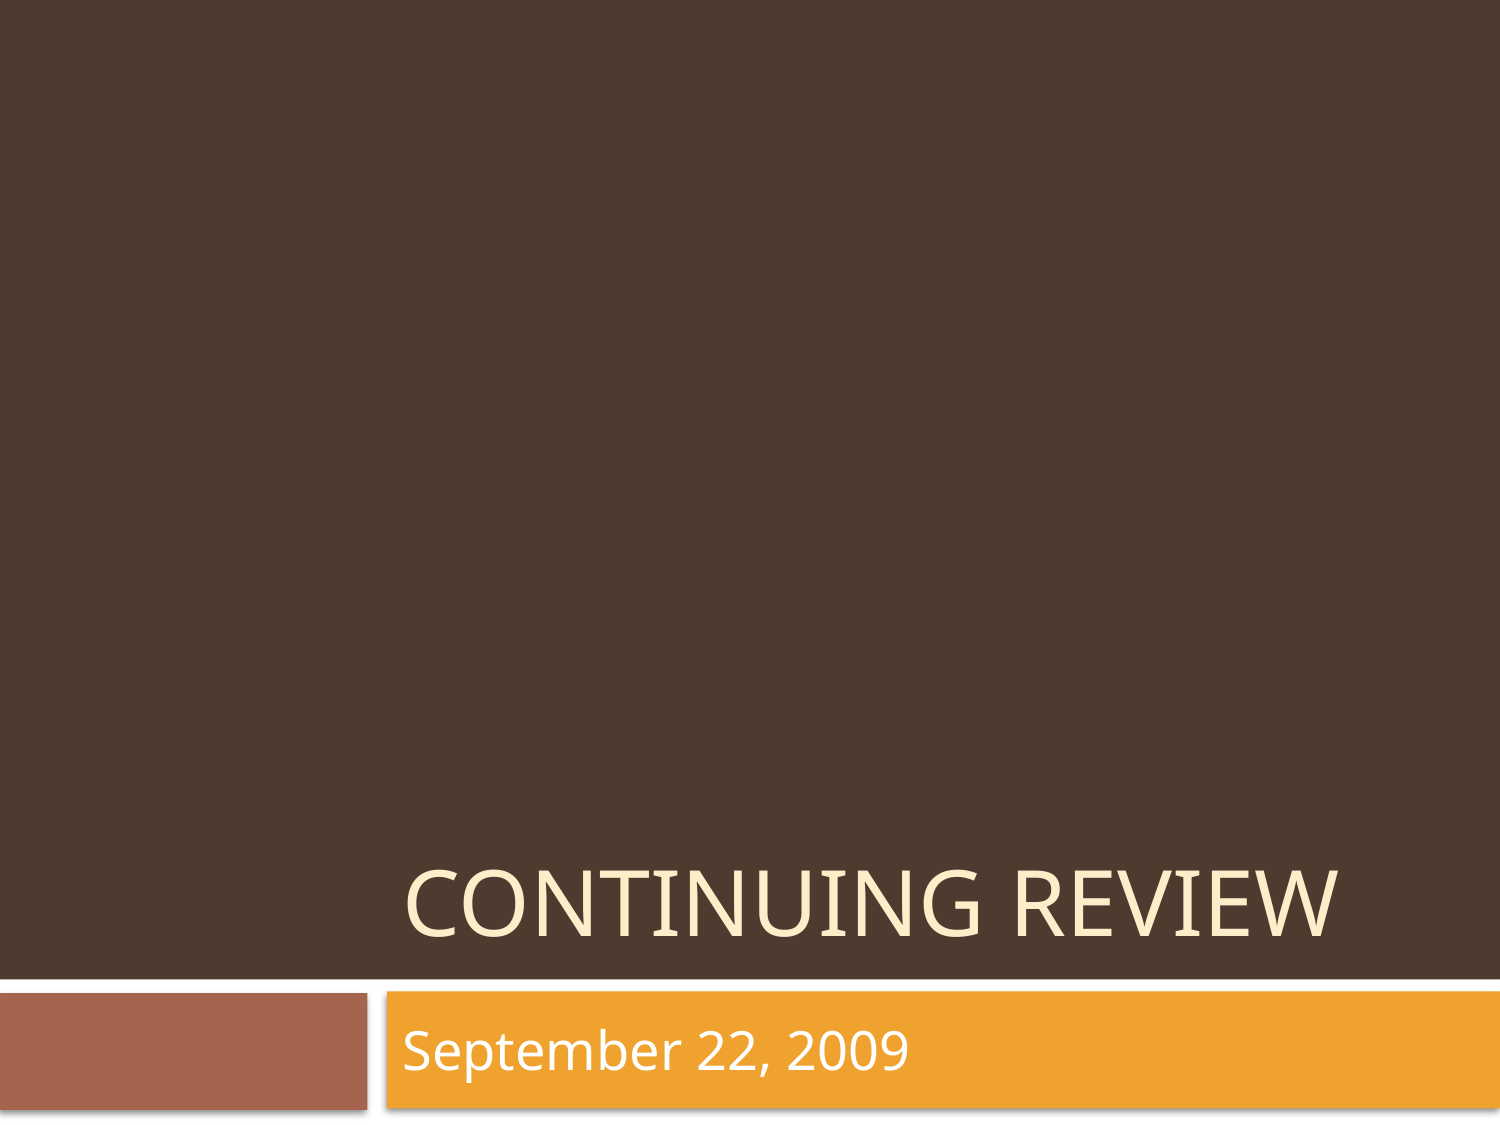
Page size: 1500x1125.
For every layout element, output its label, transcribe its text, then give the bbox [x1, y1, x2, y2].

title Continuing review [387, 662, 1450, 963]
subtitle September 22, 2009 [387, 992, 1488, 1105]
